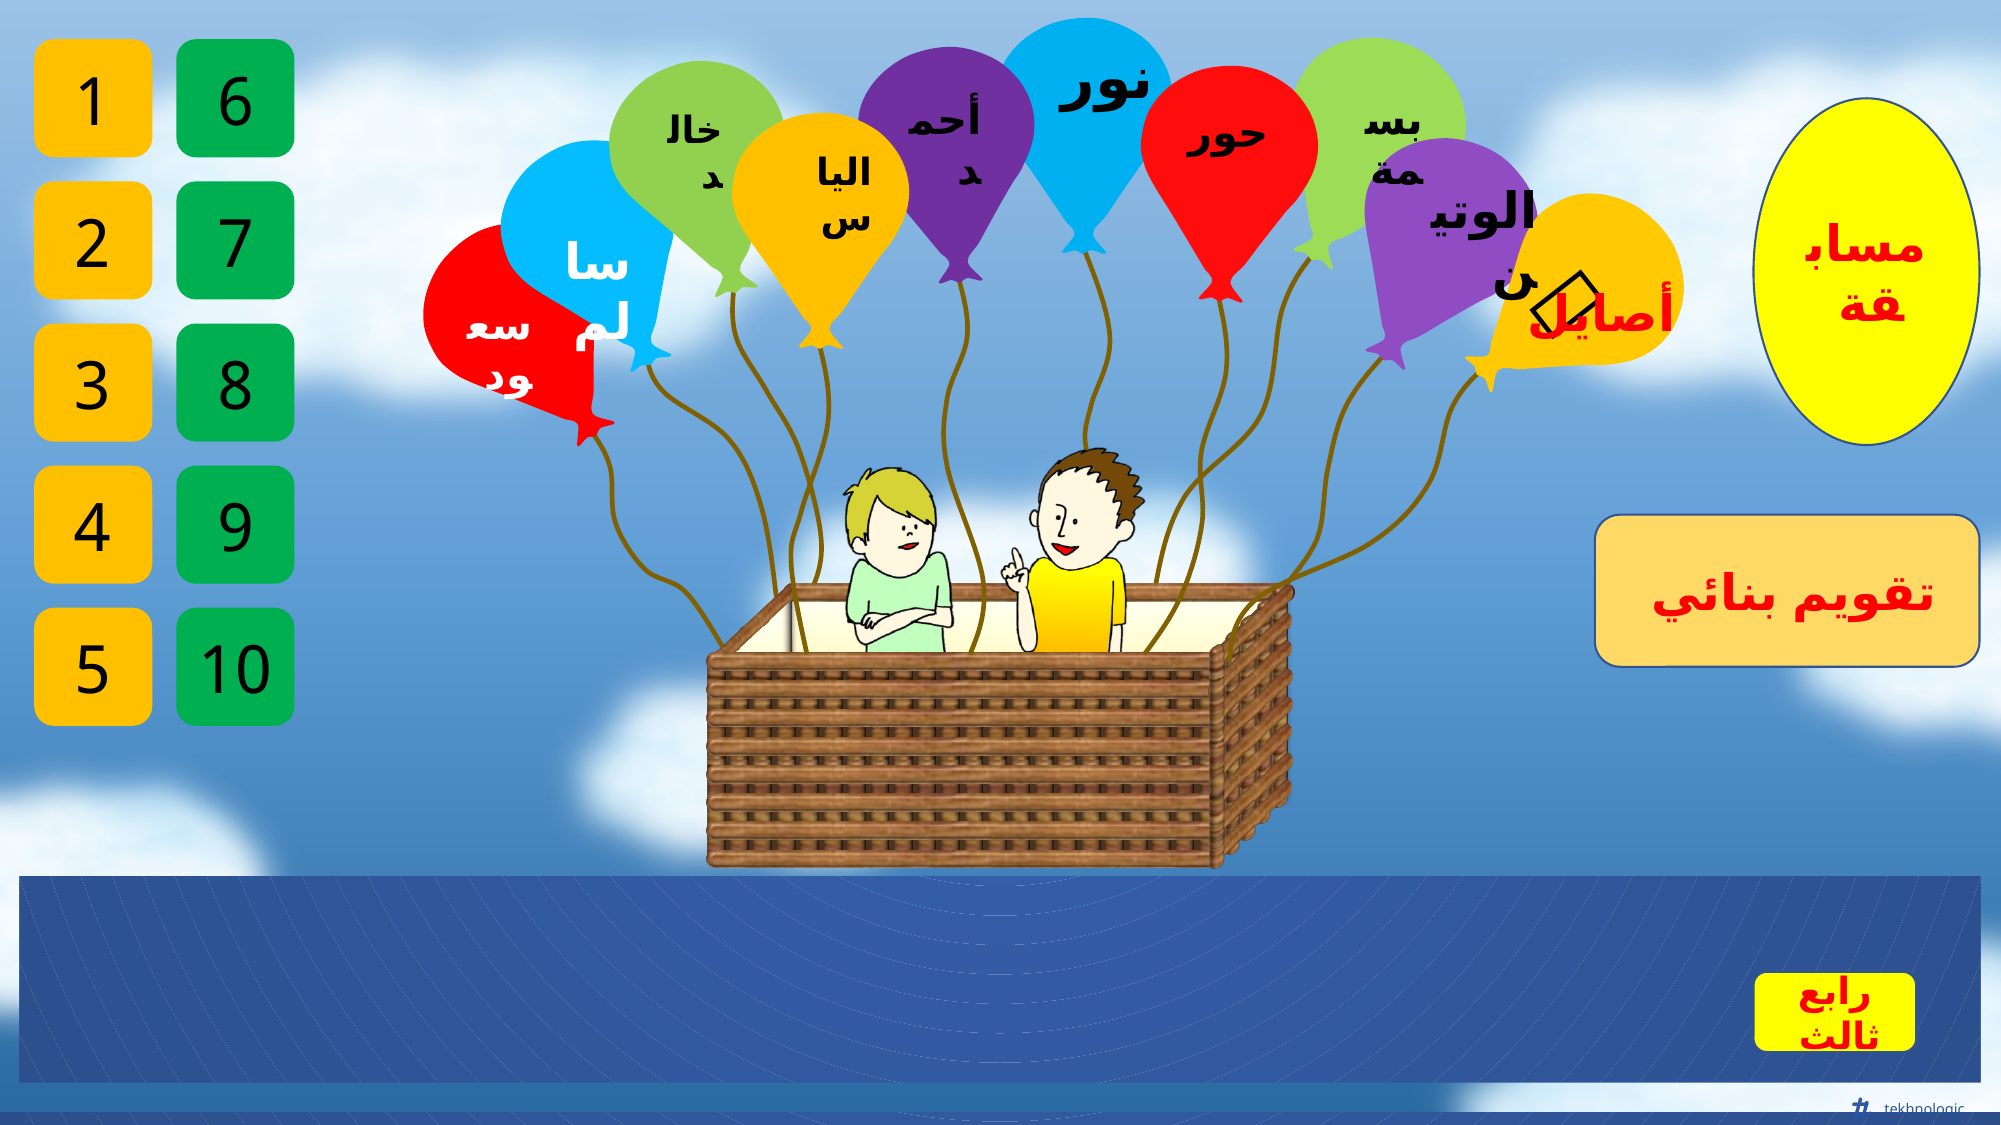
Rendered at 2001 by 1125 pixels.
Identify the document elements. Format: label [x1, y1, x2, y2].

text_box [1138, 65, 1316, 654]
text_box [1229, 213, 1689, 662]
picture [0, 0, 2001, 1112]
text_box [732, 112, 910, 655]
text_box [618, 60, 822, 600]
text_box [1154, 35, 1452, 135]
text_box [860, 46, 1039, 655]
text_box [1847, 1092, 1987, 1125]
text_box [995, 17, 1173, 437]
text_box [442, 219, 704, 652]
text_box [1316, 135, 1524, 213]
text_box [704, 437, 1296, 874]
text_box [515, 138, 618, 597]
